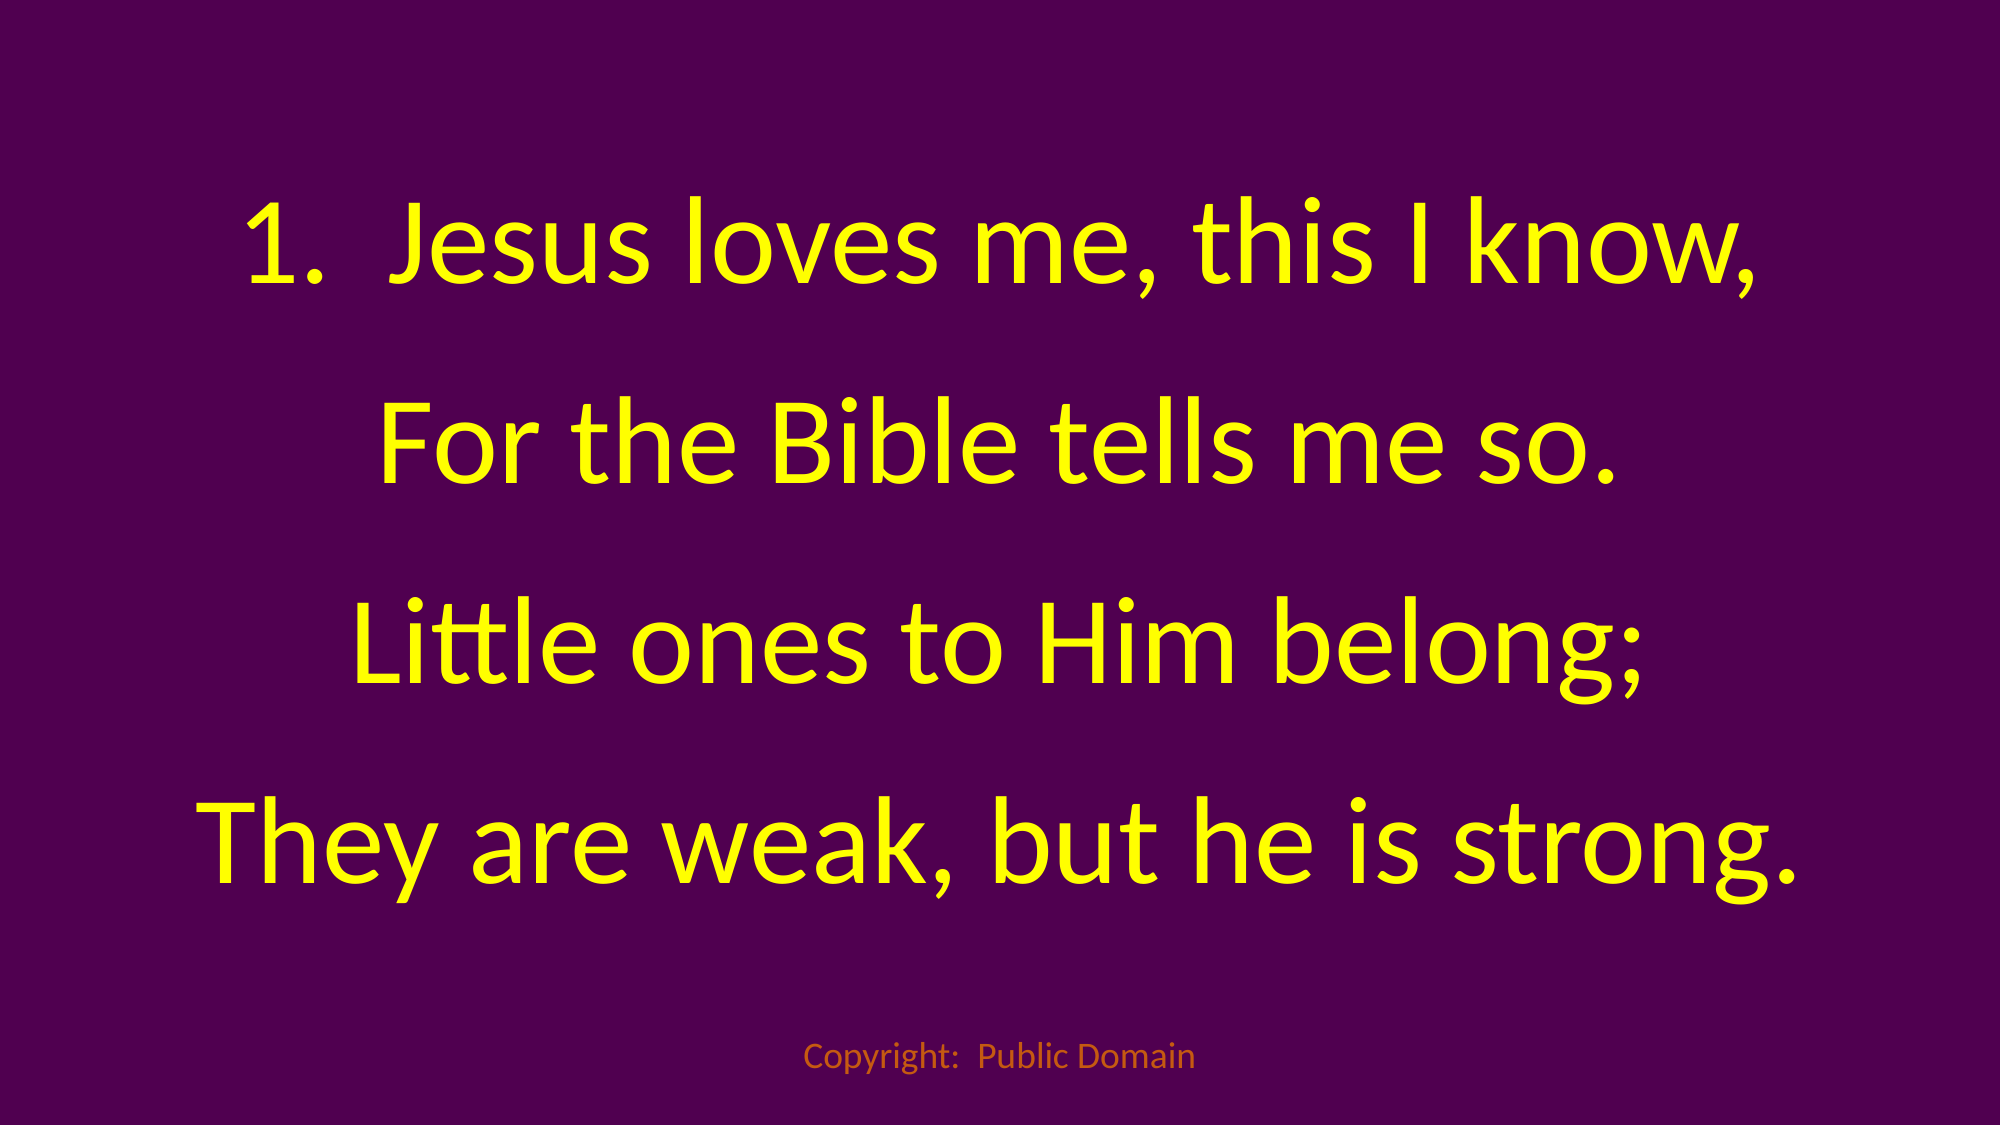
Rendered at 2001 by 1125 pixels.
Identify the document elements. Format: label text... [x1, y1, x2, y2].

text_box 1. Jesus loves me, this I know, For the Bible tells me so. Little ones to Him belong; They are weak, but he is strong. [0, 151, 2000, 917]
text_box Copyright: Public Domain [26, 1023, 1973, 1083]
